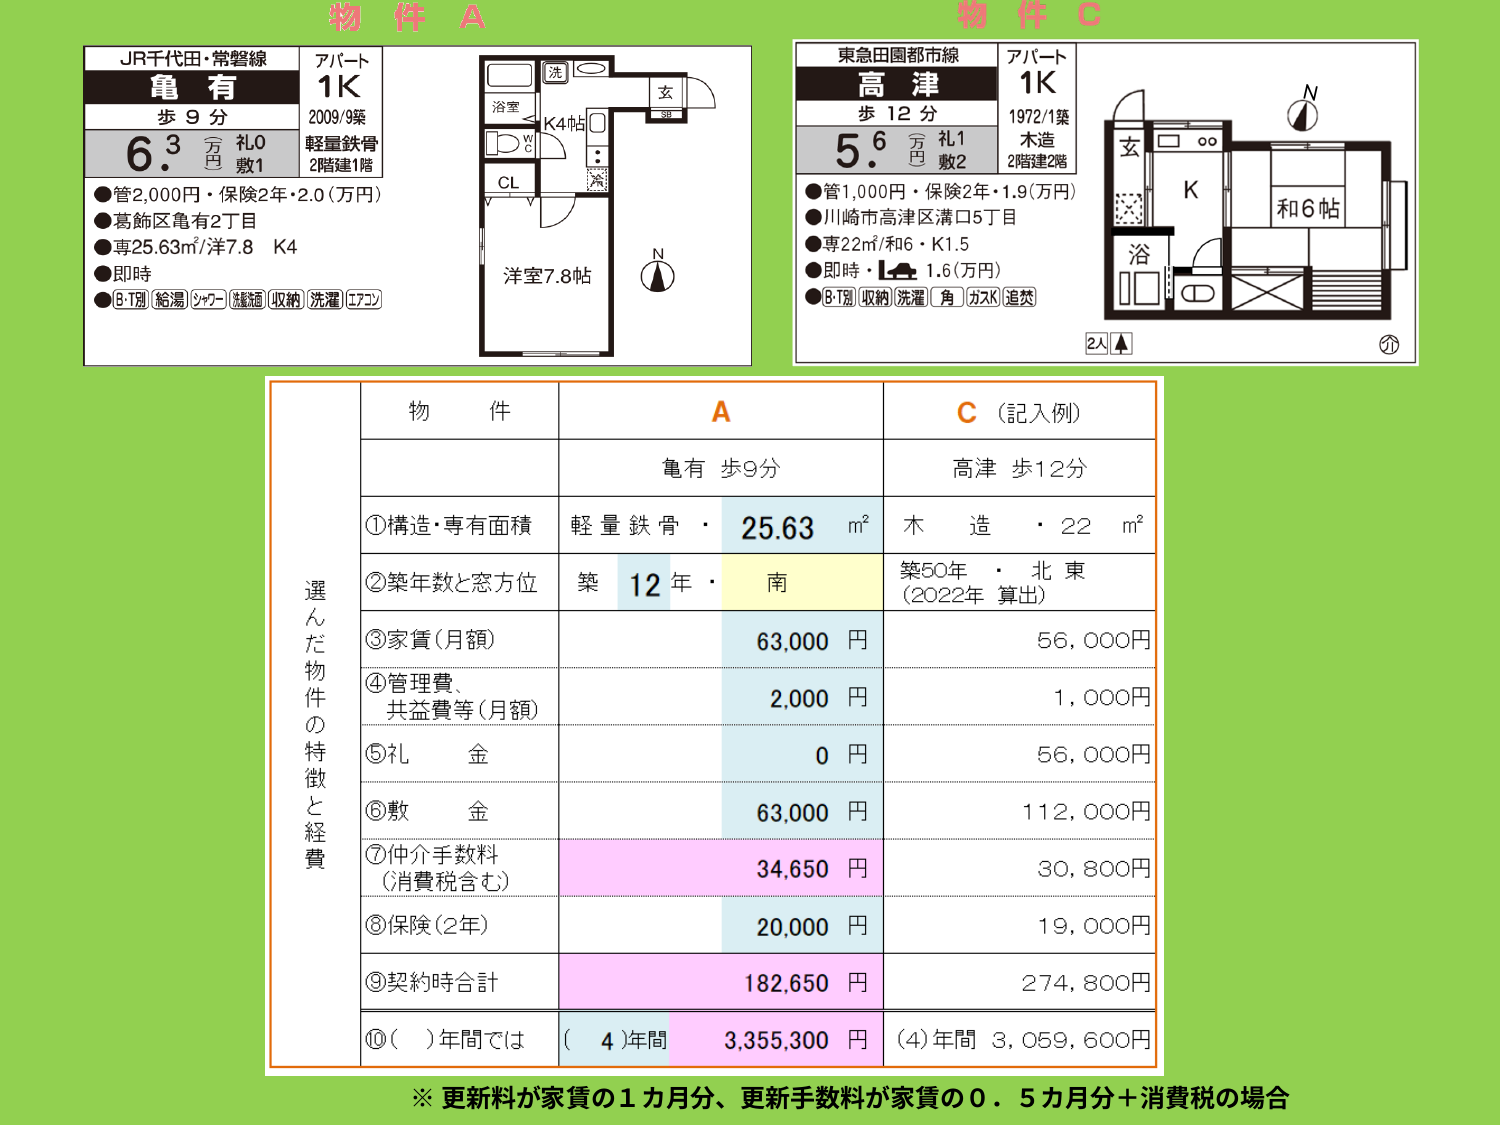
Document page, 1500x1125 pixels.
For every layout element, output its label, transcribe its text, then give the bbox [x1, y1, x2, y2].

text_box ※更新料が家賃の１カ月分、更新手数料が家賃の０．５カ月分＋消費税の場合 [395, 1075, 1425, 1121]
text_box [74, 0, 759, 374]
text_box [784, 0, 1426, 371]
picture [265, 376, 1164, 1076]
